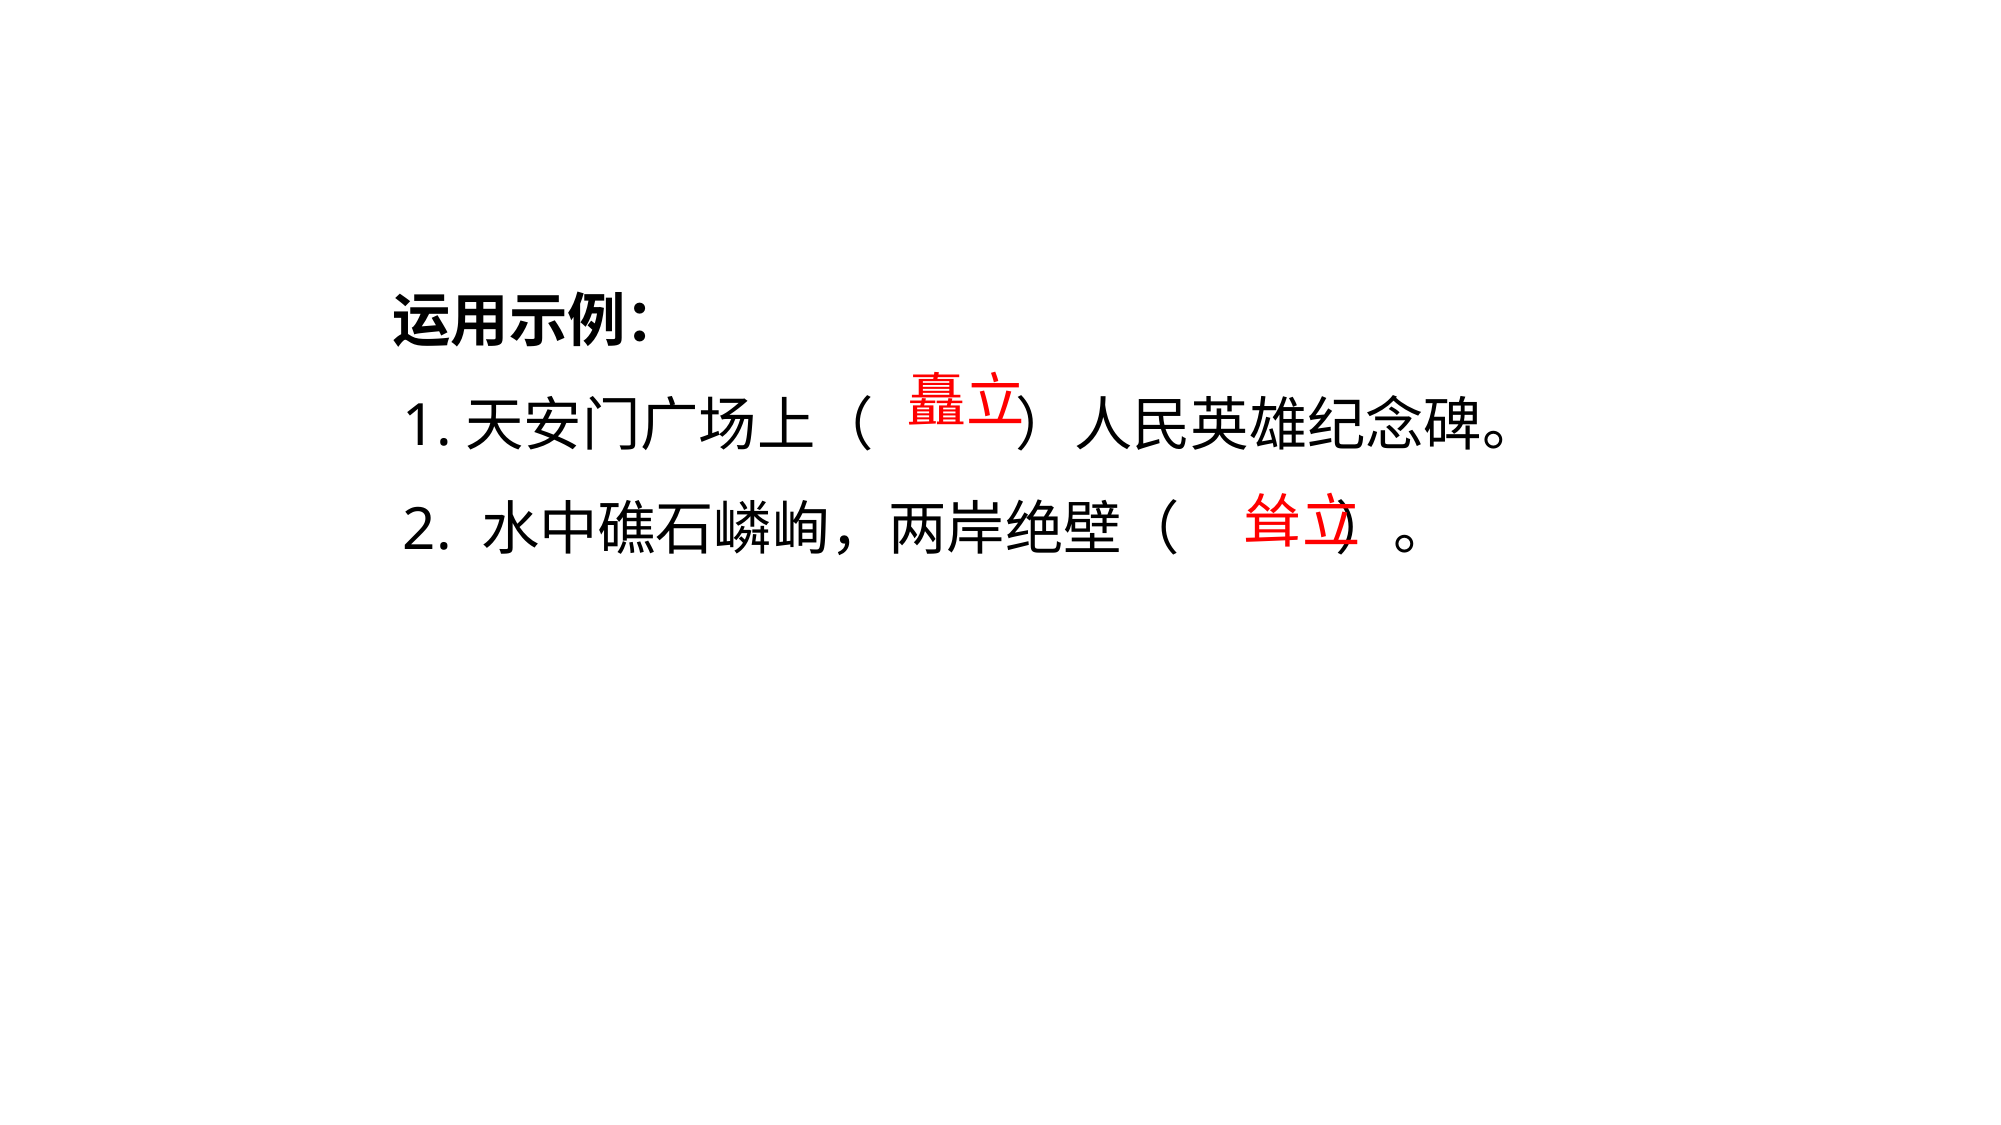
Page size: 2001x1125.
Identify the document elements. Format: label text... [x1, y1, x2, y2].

text_box 矗立 [893, 355, 1062, 441]
text_box 耸立 [1229, 476, 1398, 561]
list 运用示例： 1.天安门广场上（ ）人民英雄纪念碑。 2. 水中礁石嶙峋，两岸绝壁（ ）。 [350, 262, 1645, 1027]
